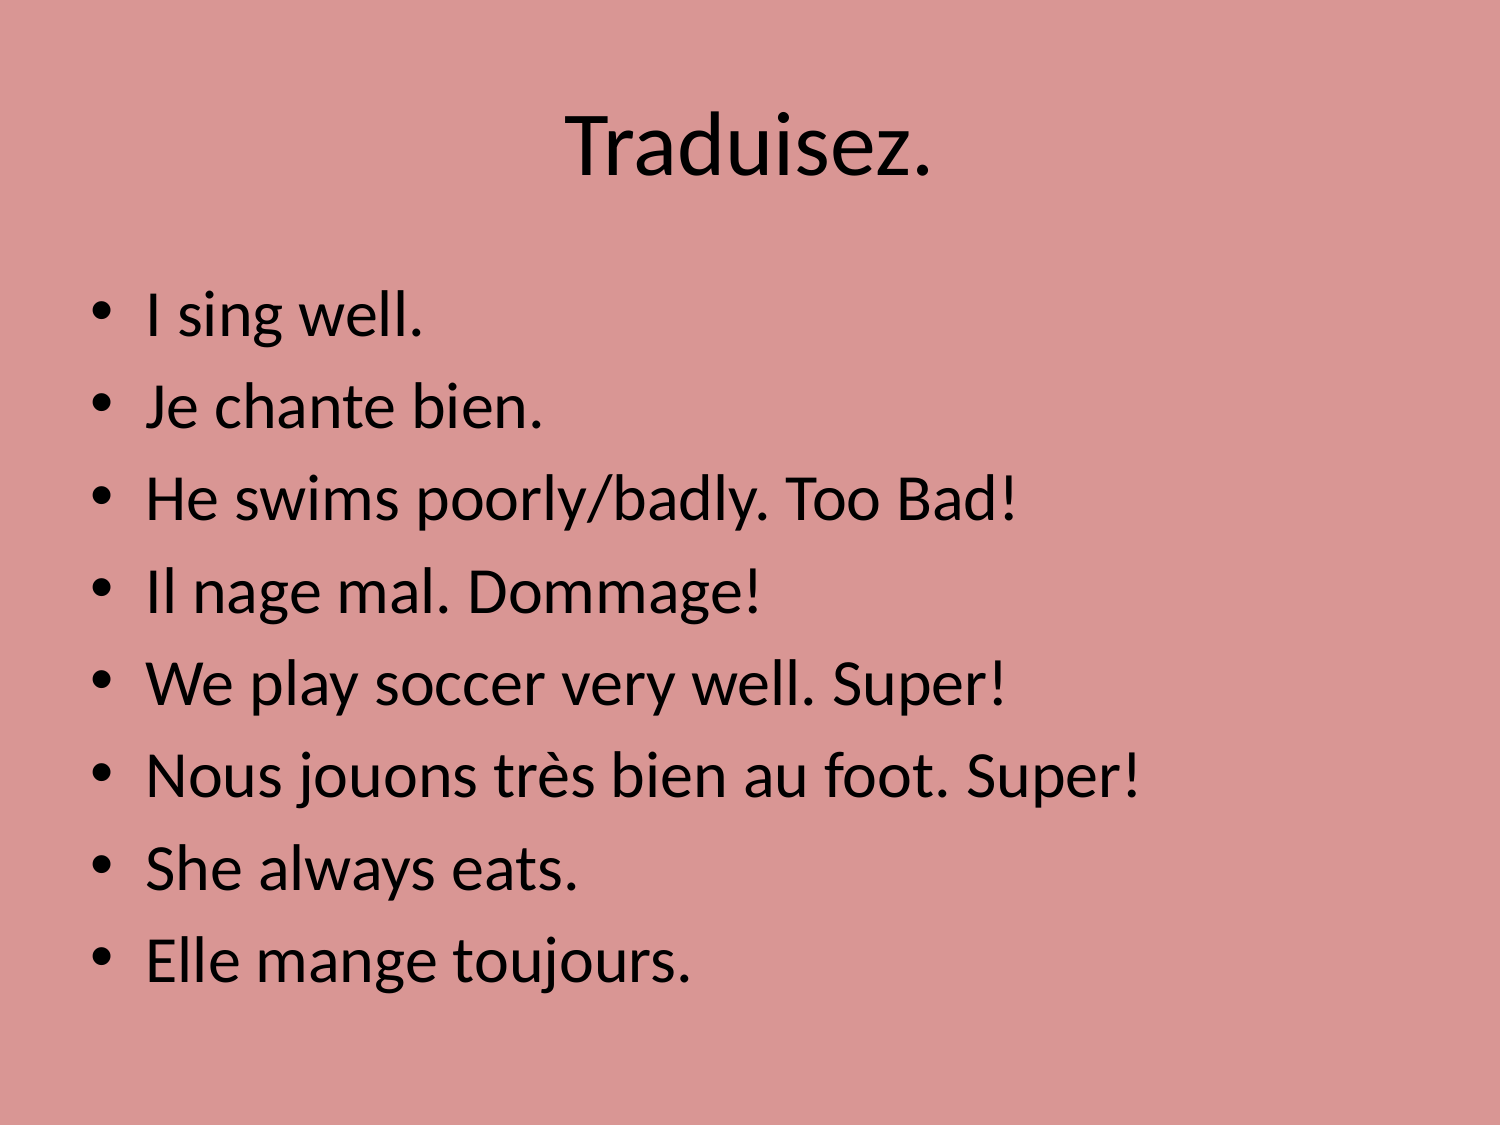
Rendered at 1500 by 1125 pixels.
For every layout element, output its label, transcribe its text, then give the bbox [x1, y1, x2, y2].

list I sing well. Je chante bien. He swims poorly/badly. Too Bad! Il nage mal. Dommage! We play soccer very well. Super! Nous jouons très bien au foot. Super! She always eats. Elle mange toujours. [75, 262, 1425, 1005]
title Traduisez. [75, 45, 1425, 233]
